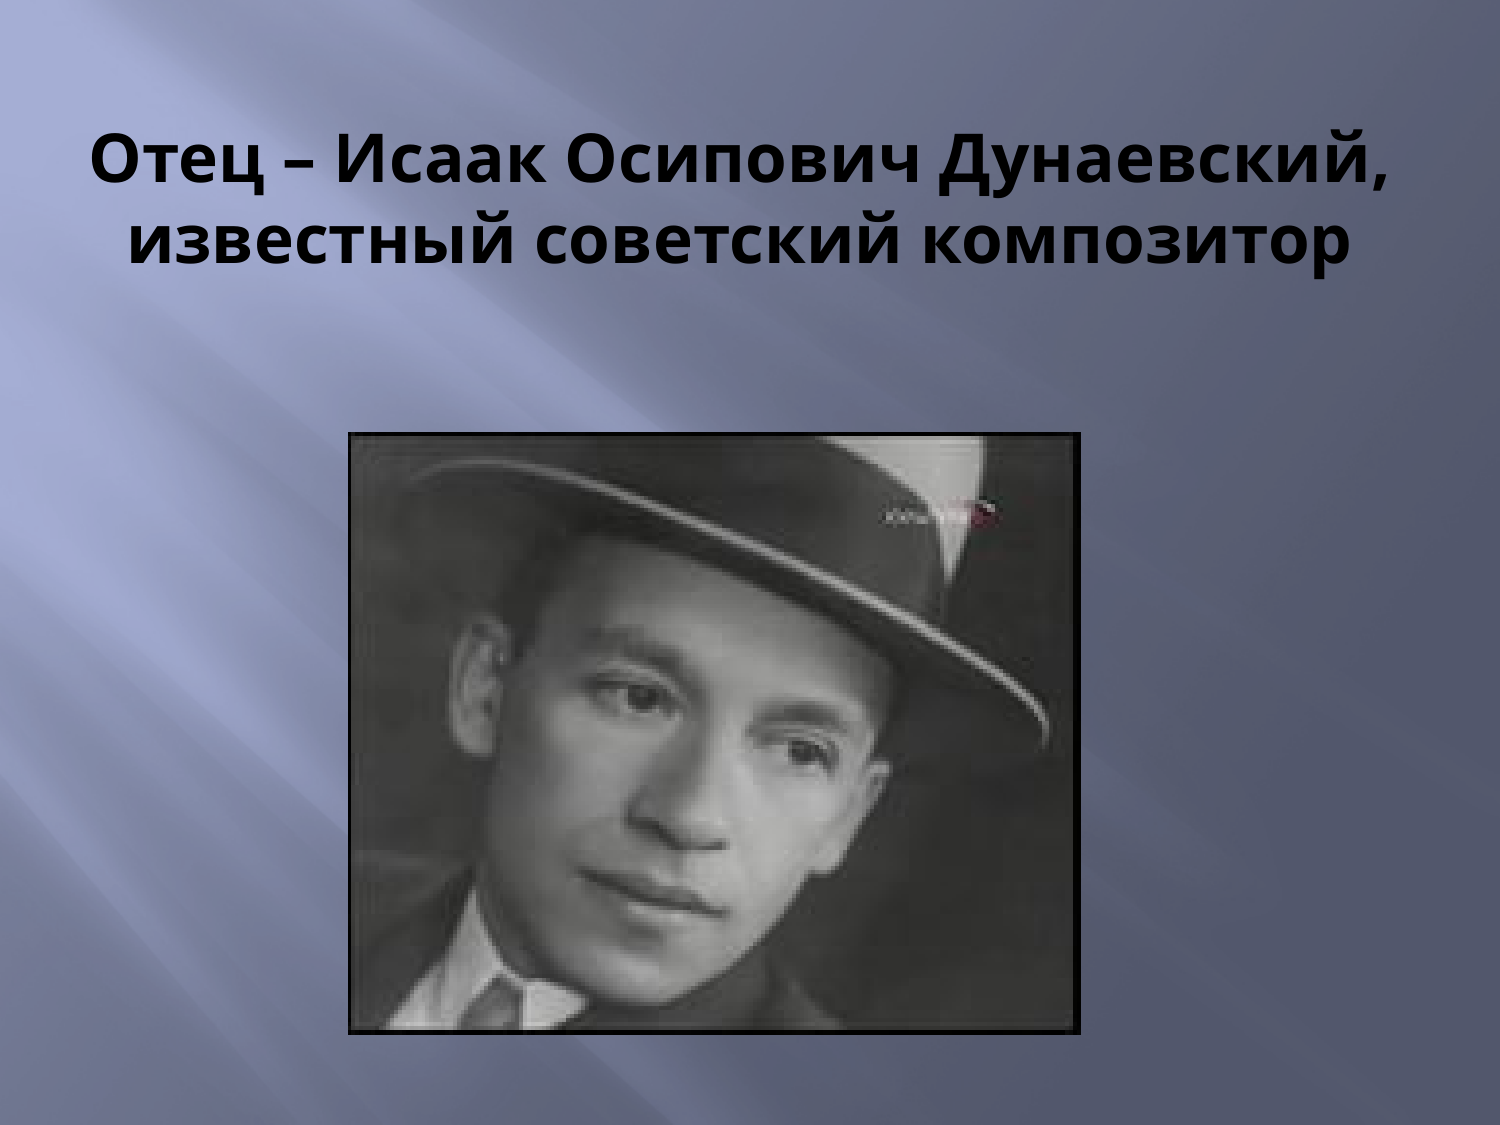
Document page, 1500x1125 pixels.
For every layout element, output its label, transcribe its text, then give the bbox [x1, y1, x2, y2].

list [348, 432, 1081, 1036]
title Отец – Исаак Осипович Дунаевский, известный советский композитор [64, 101, 1415, 290]
